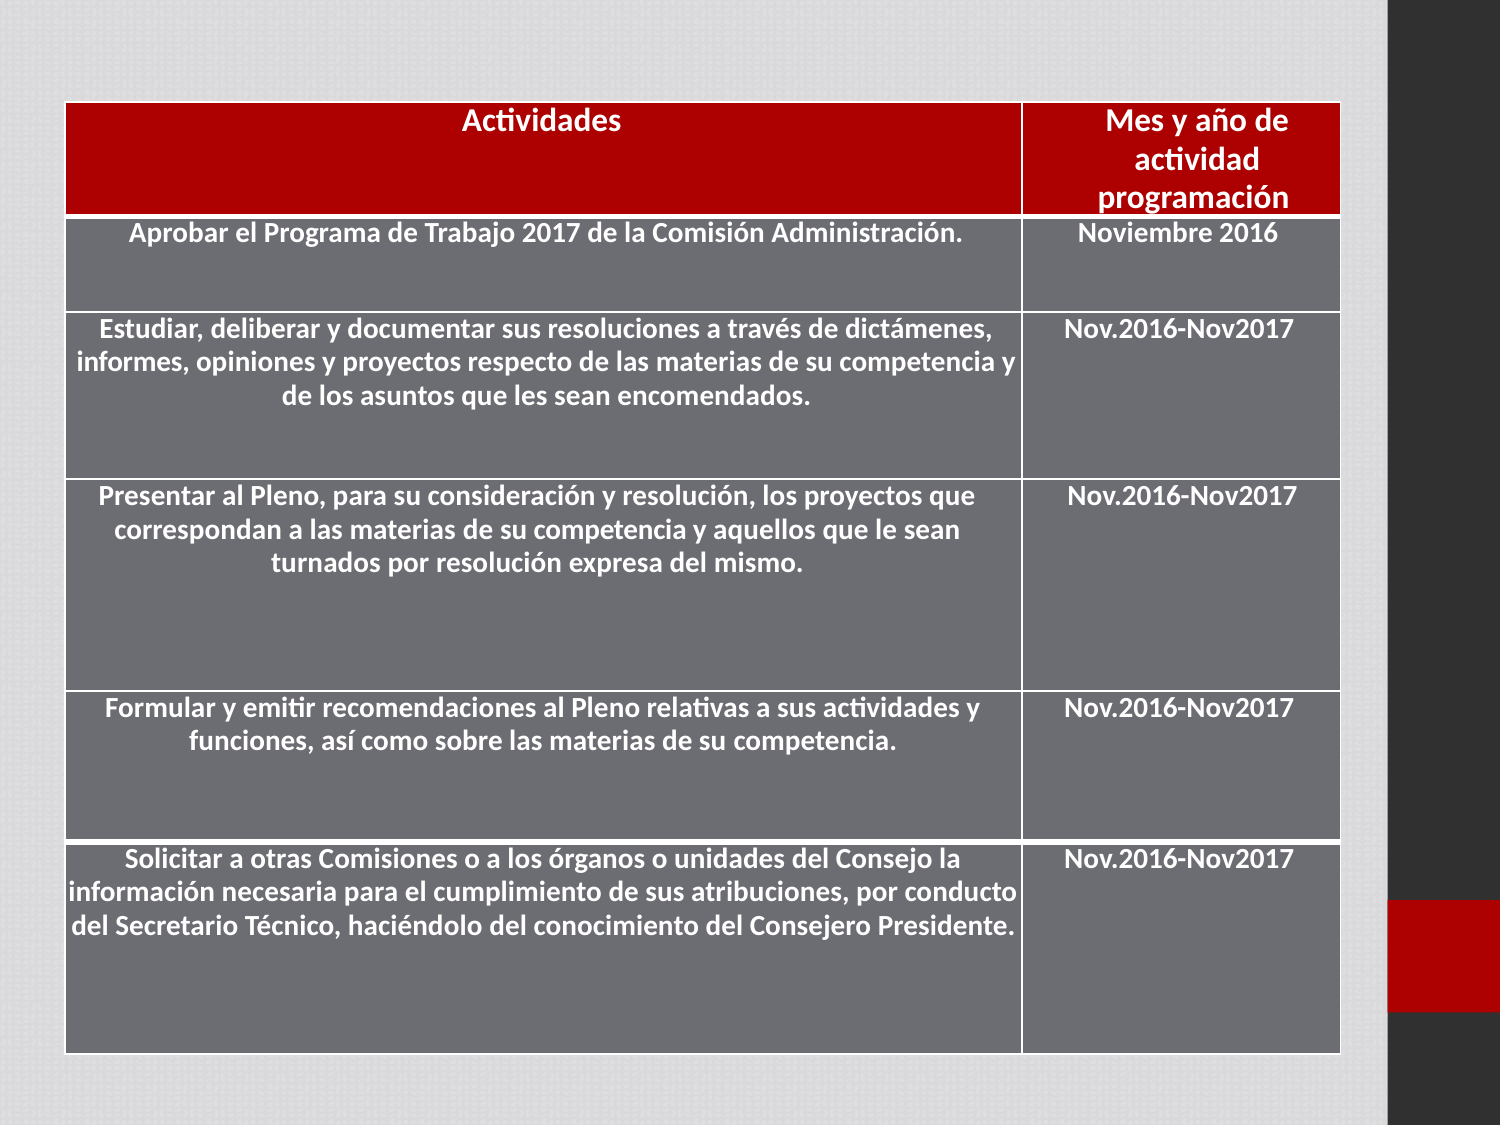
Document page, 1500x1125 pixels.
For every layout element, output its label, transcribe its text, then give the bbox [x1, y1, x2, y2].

table_header Mes y año de actividad programación [1023, 103, 1340, 214]
table_cell Solicitar a otras Comisiones o a los órganos o unidades del Consejo la información necesaria para el cumplimiento de sus atribuciones, por conducto del Secretario Técnico, haciéndolo del conocimiento del Consejero Presidente. [66, 845, 1021, 1053]
table_cell Noviembre 2016 [1023, 219, 1340, 311]
table_cell Nov.2016-Nov2017 [1023, 313, 1340, 478]
table_cell Nov.2016-Nov2017 [1023, 845, 1340, 1053]
table_cell Nov.2016-Nov2017 [1023, 480, 1340, 690]
table_cell Presentar al Pleno, para su consideración y resolución, los proyectos que correspondan a las materias de su competencia y aquellos que le sean turnados por resolución expresa del mismo. [66, 480, 1021, 690]
table_cell Nov.2016-Nov2017 [1023, 692, 1340, 839]
table_cell Estudiar, deliberar y documentar sus resoluciones a través de dictámenes, informes, opiniones y proyectos respecto de las materias de su competencia y de los asuntos que les sean encomendados. [66, 313, 1021, 478]
table_header Actividades [66, 103, 1021, 214]
table_cell Formular y emitir recomendaciones al Pleno relativas a sus actividades y funciones, así como sobre las materias de su competencia. [66, 692, 1021, 839]
table_cell Aprobar el Programa de Trabajo 2017 de la Comisión Administración. [66, 219, 1021, 311]
